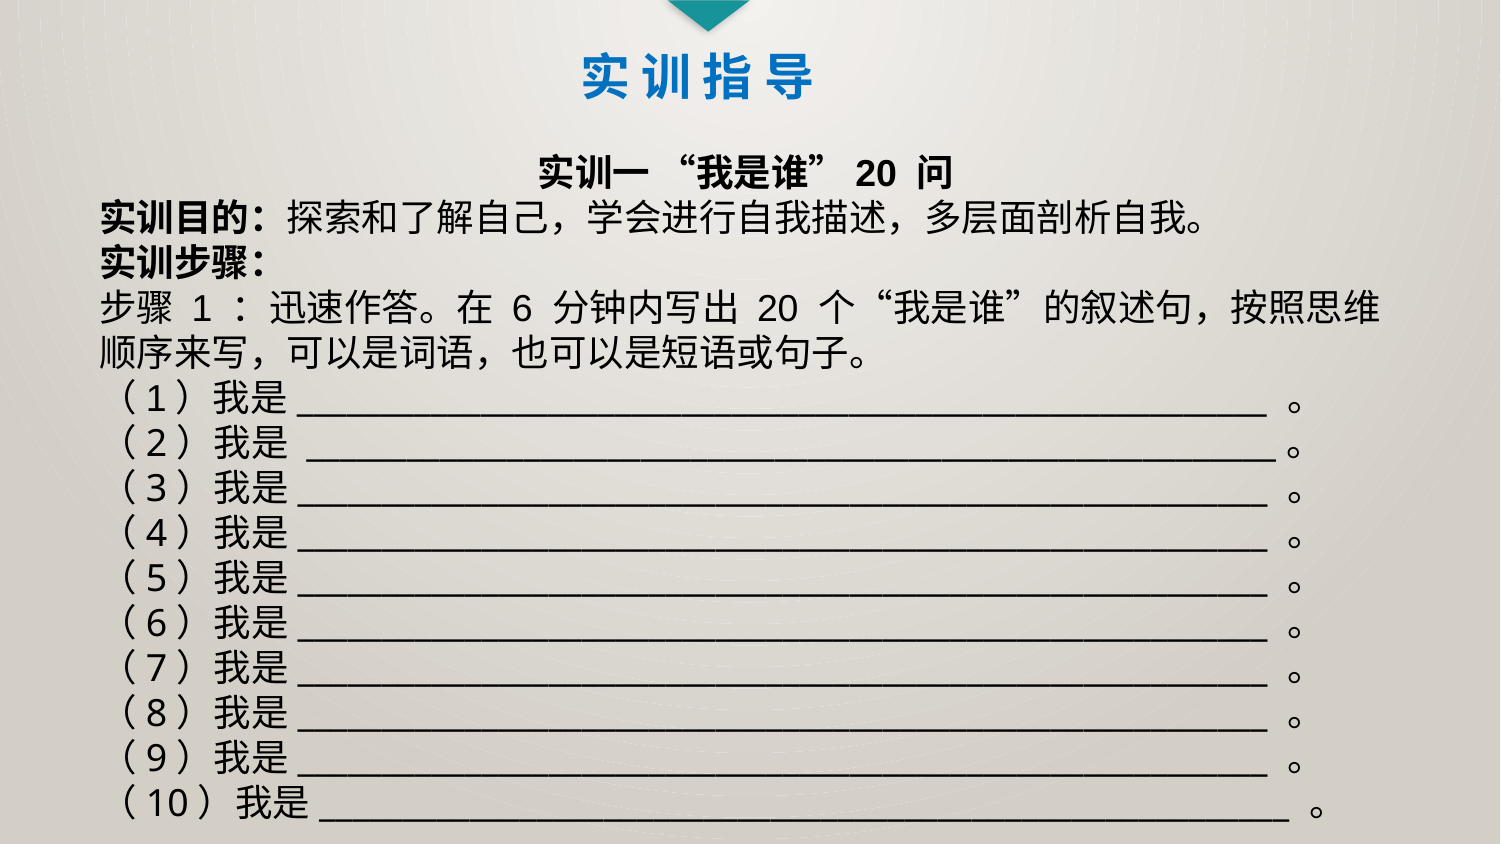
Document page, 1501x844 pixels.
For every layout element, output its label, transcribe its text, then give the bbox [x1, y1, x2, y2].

text_box 实训一 “我是谁”20 问 实训目的：探索和了解自己，学会进行自我描述，多层面剖析自我。 实训步骤： 步骤 1 ：迅速作答。在 6 分钟内写出 20 个“我是谁”的叙述句，按照思维顺序来写，可以是词语，也可以是短语或句子。 （1）我是__________________________________________________________ 。 （2）我是 __________________________________________________________。 （3）我是__________________________________________________________ 。 （4）我是__________________________________________________________ 。 （5）我是__________________________________________________________ 。 （6）我是__________________________________________________________ 。 （7）我是__________________________________________________________ 。 （8）我是__________________________________________________________ 。 （9）我是__________________________________________________________ 。 （10）我是__________________________________________________________ 。 [84, 141, 1408, 844]
text_box 实 训 指 导 [565, 37, 852, 113]
text_box [665, 0, 752, 33]
